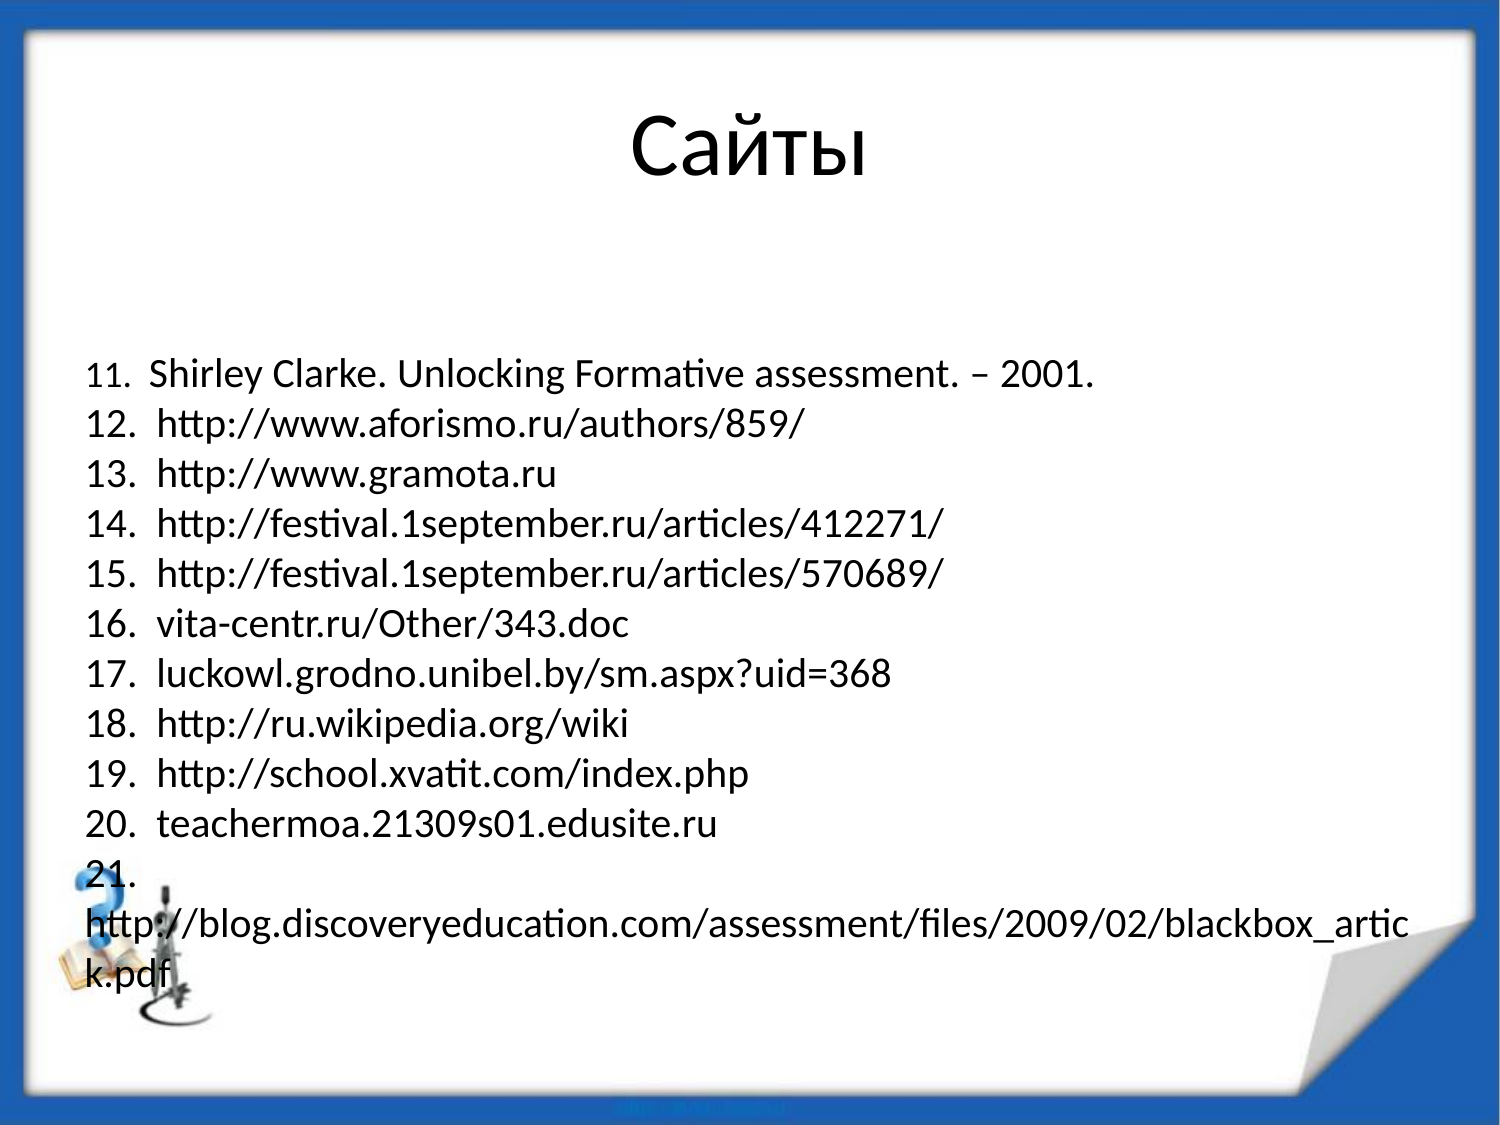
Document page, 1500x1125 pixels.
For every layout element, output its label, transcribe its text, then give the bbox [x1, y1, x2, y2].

title Сайты [75, 45, 1425, 233]
text_box 11. Shirley Clarke. Unlocking Formative assessment. – 2001. 12. http://www.aforismo.ru/authors/859/ 13. http://www.gramota.ru 14. http://festival.1september.ru/articles/412271/ 15. http://festival.1september.ru/articles/570689/ 16. vita-centr.ru/Other/343.doc 17. luckowl.grodno.unibel.by/sm.aspx?uid=368 18. http://ru.wikipedia.org/wiki 19. http://school.xvatit.com/index.php 20. teachermoa.21309s01.edusite.ru 21. http://blog.discoveryeducation.com/assessment/files/2009/02/blackbox_artick.pdf [69, 338, 1429, 1004]
picture [0, 0, 1500, 1125]
